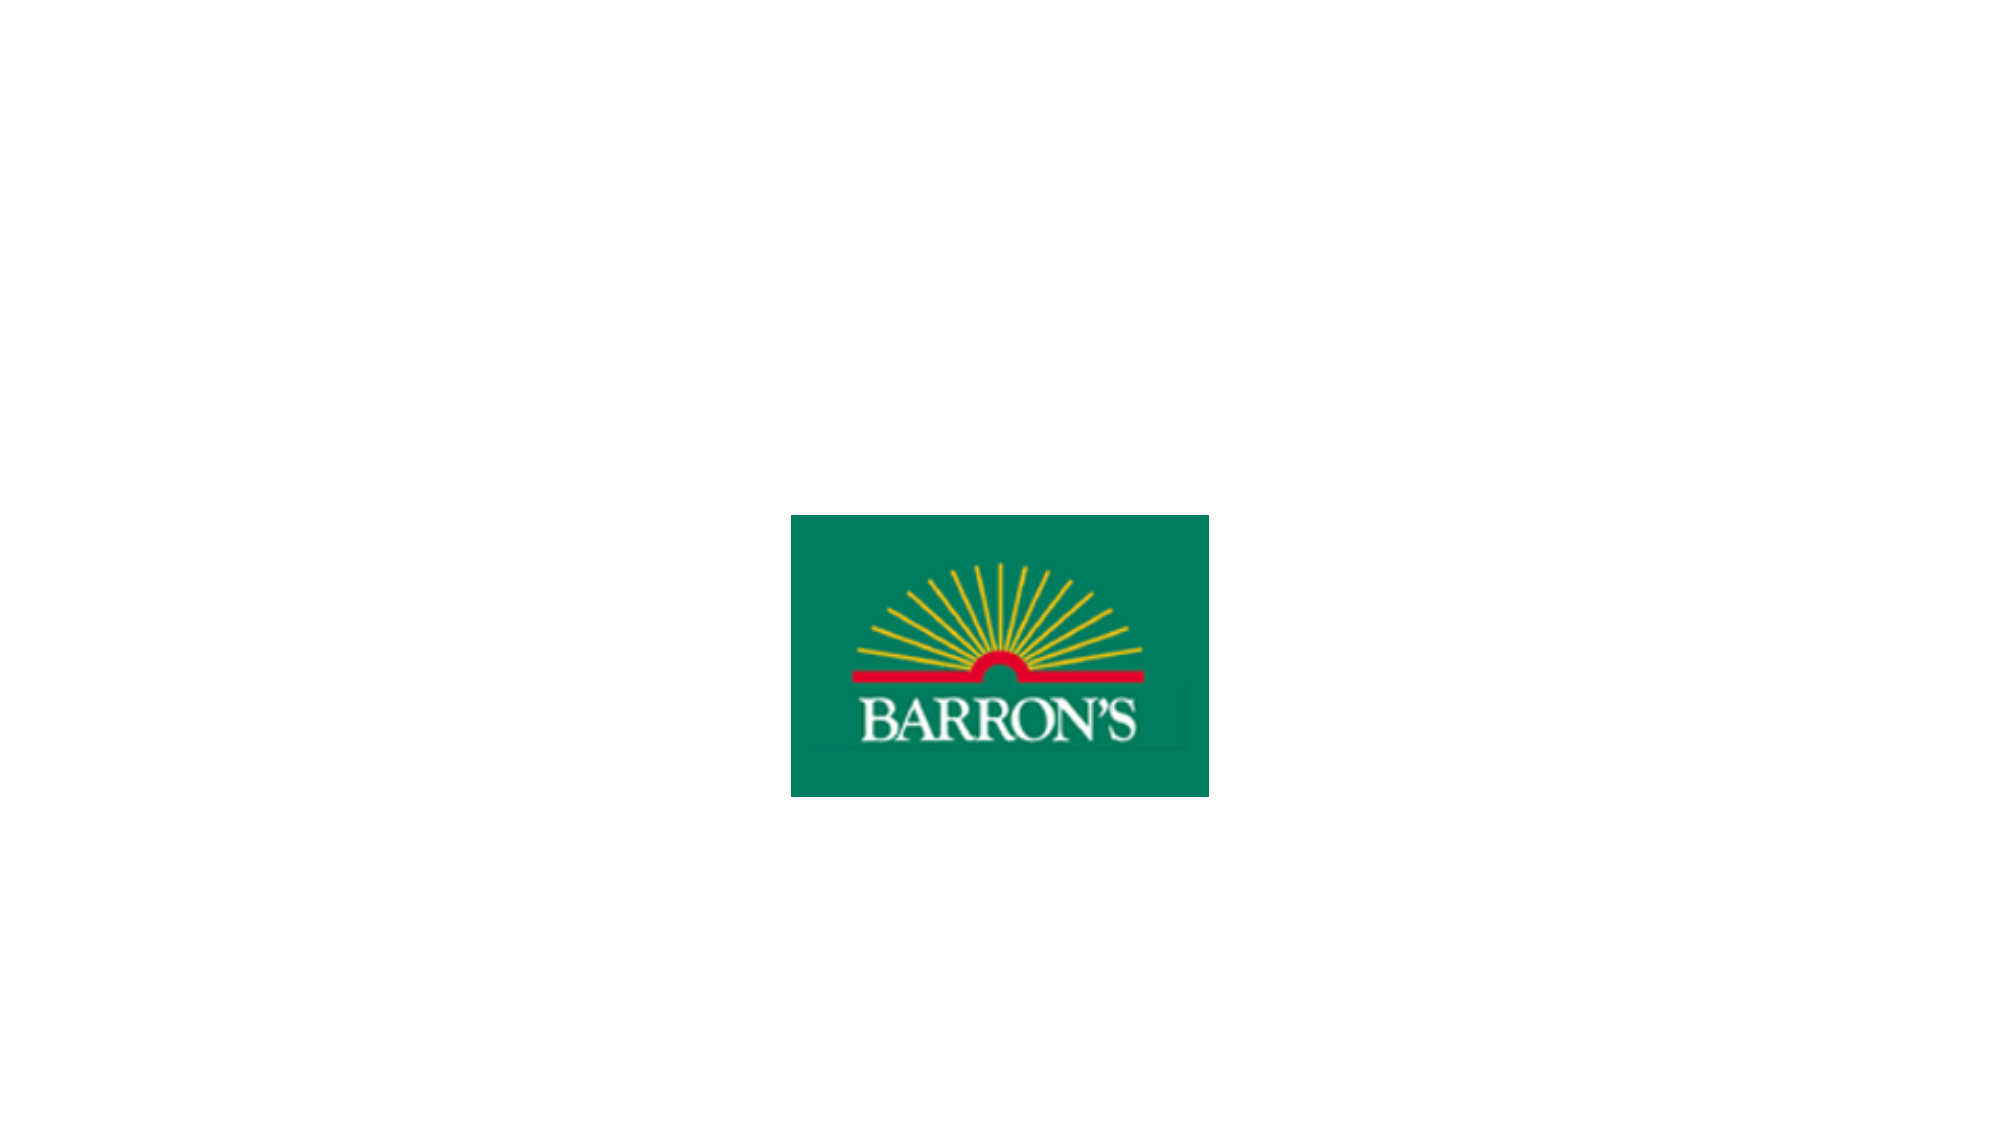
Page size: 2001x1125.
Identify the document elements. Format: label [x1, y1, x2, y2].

list [791, 515, 1209, 797]
